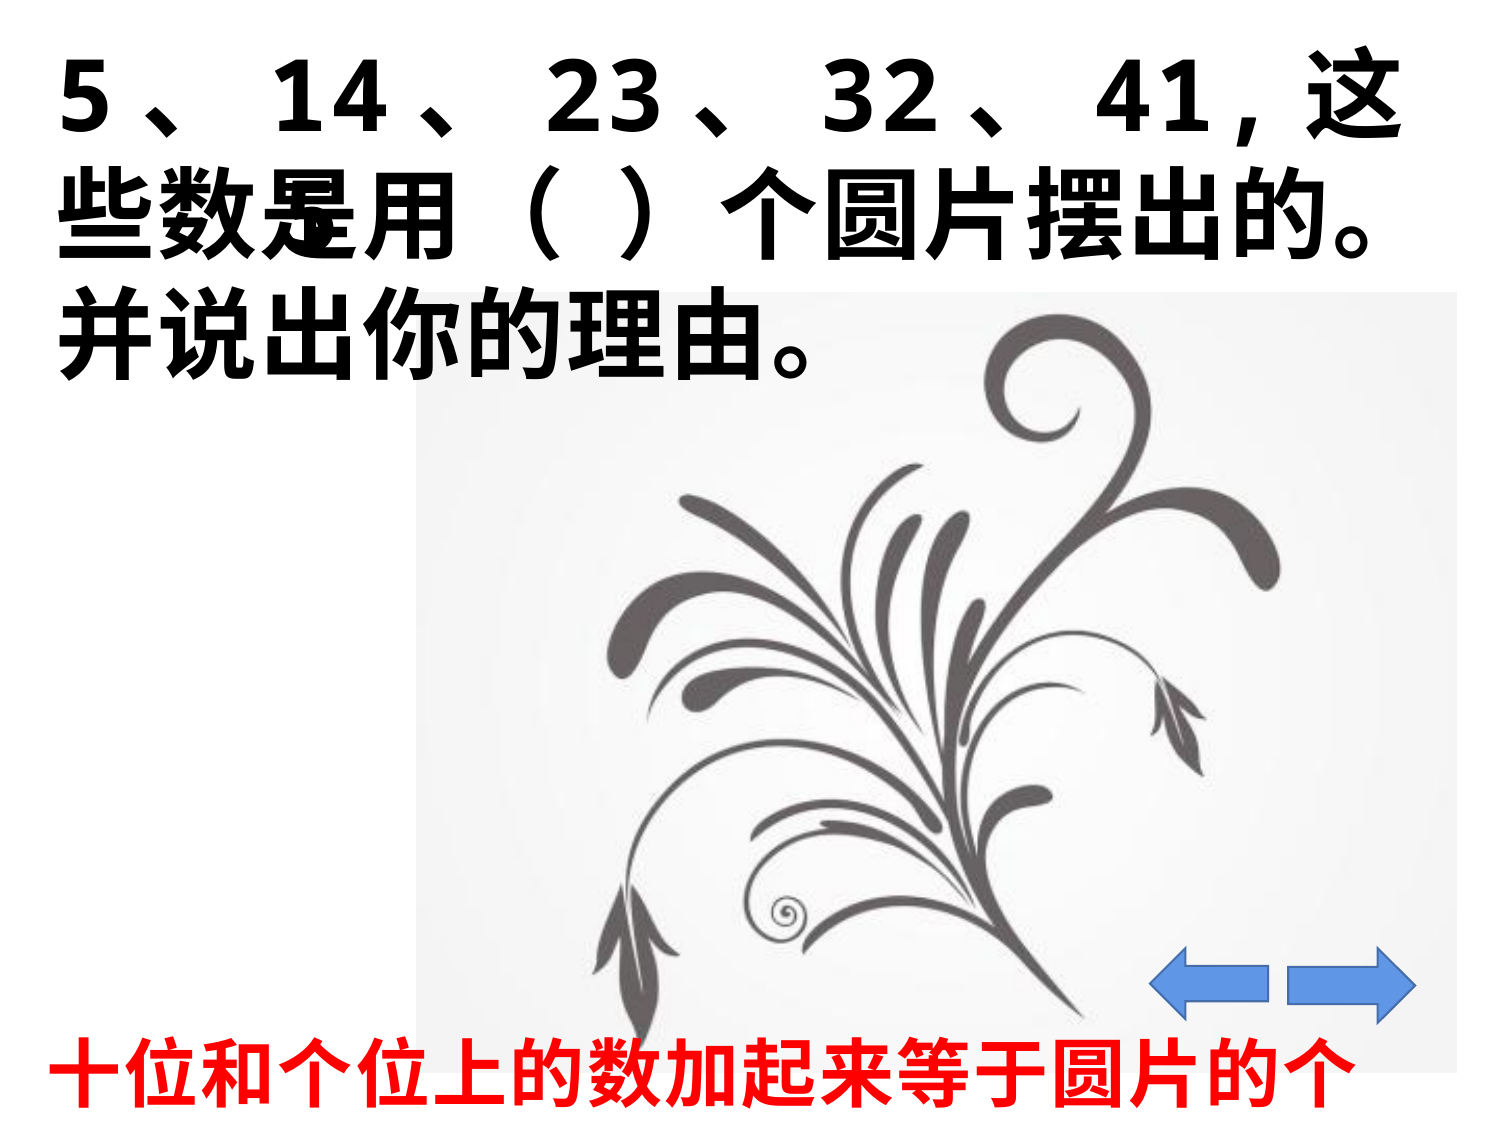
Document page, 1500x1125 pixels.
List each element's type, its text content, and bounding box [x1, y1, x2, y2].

text_box 十位和个位上的数加起来等于圆片的个数。 [31, 1018, 1434, 1125]
text_box 5、14、23、32、41,这些数是用（ ）个圆片摆出的。并说出你的理由。 [40, 24, 1468, 399]
picture [416, 292, 1457, 1073]
text_box 5 [266, 145, 405, 280]
